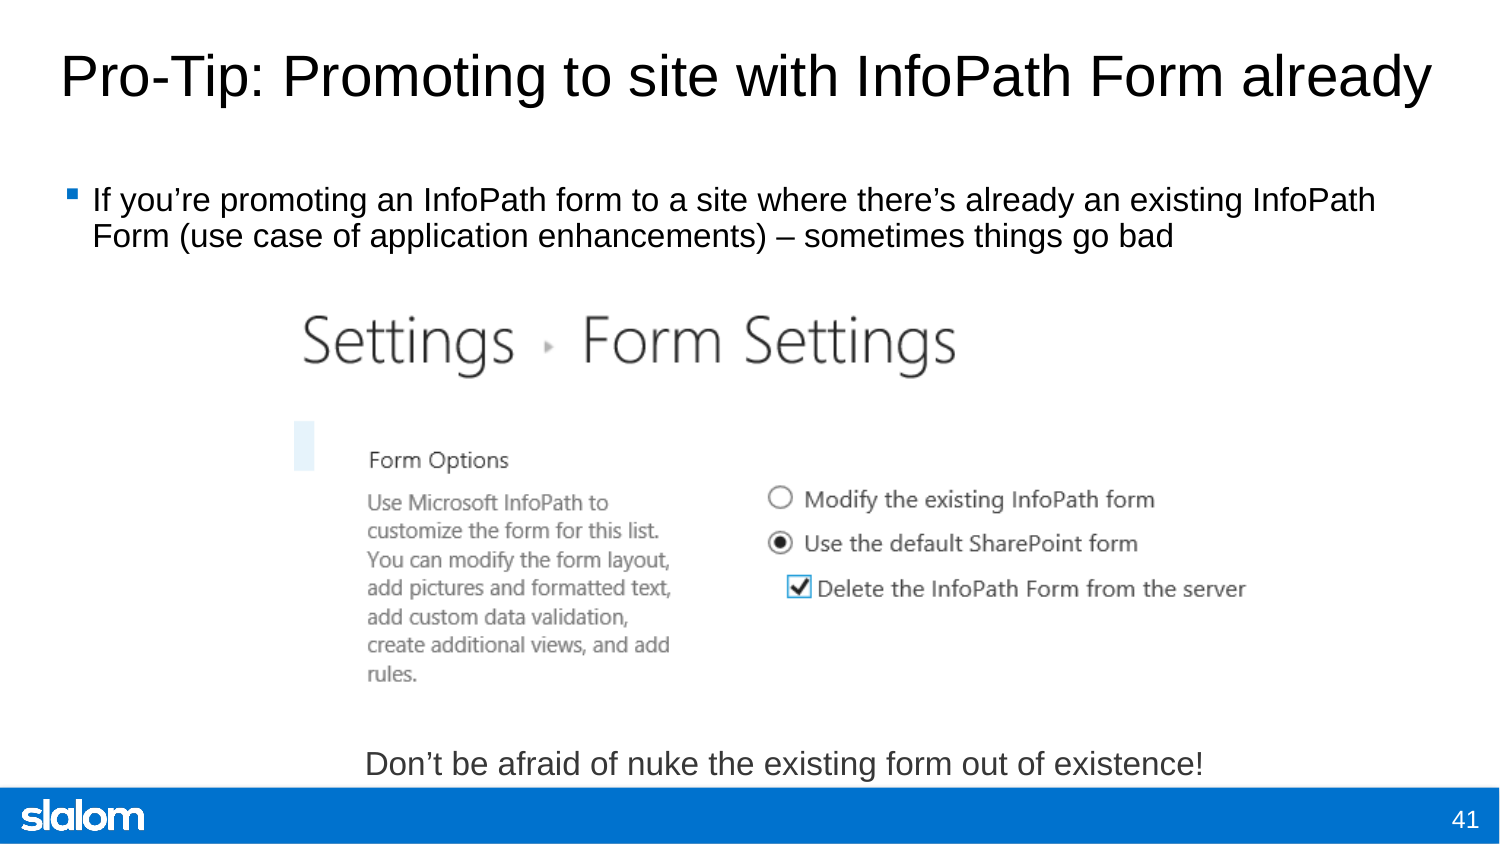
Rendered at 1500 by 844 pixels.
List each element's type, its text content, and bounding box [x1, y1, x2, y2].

title Pro-Tip: Promoting to site with InfoPath Form already [38, 34, 1463, 118]
picture [294, 291, 1276, 717]
picture [21, 799, 144, 831]
slide_number 41 [1144, 806, 1495, 831]
list If you’re promoting an InfoPath form to a site where there’s already an existing InfoPath Form (use case of application enhancements) – sometimes things go bad [64, 175, 1436, 325]
text_box Don’t be afraid of nuke the existing form out of existence! [349, 739, 1221, 790]
